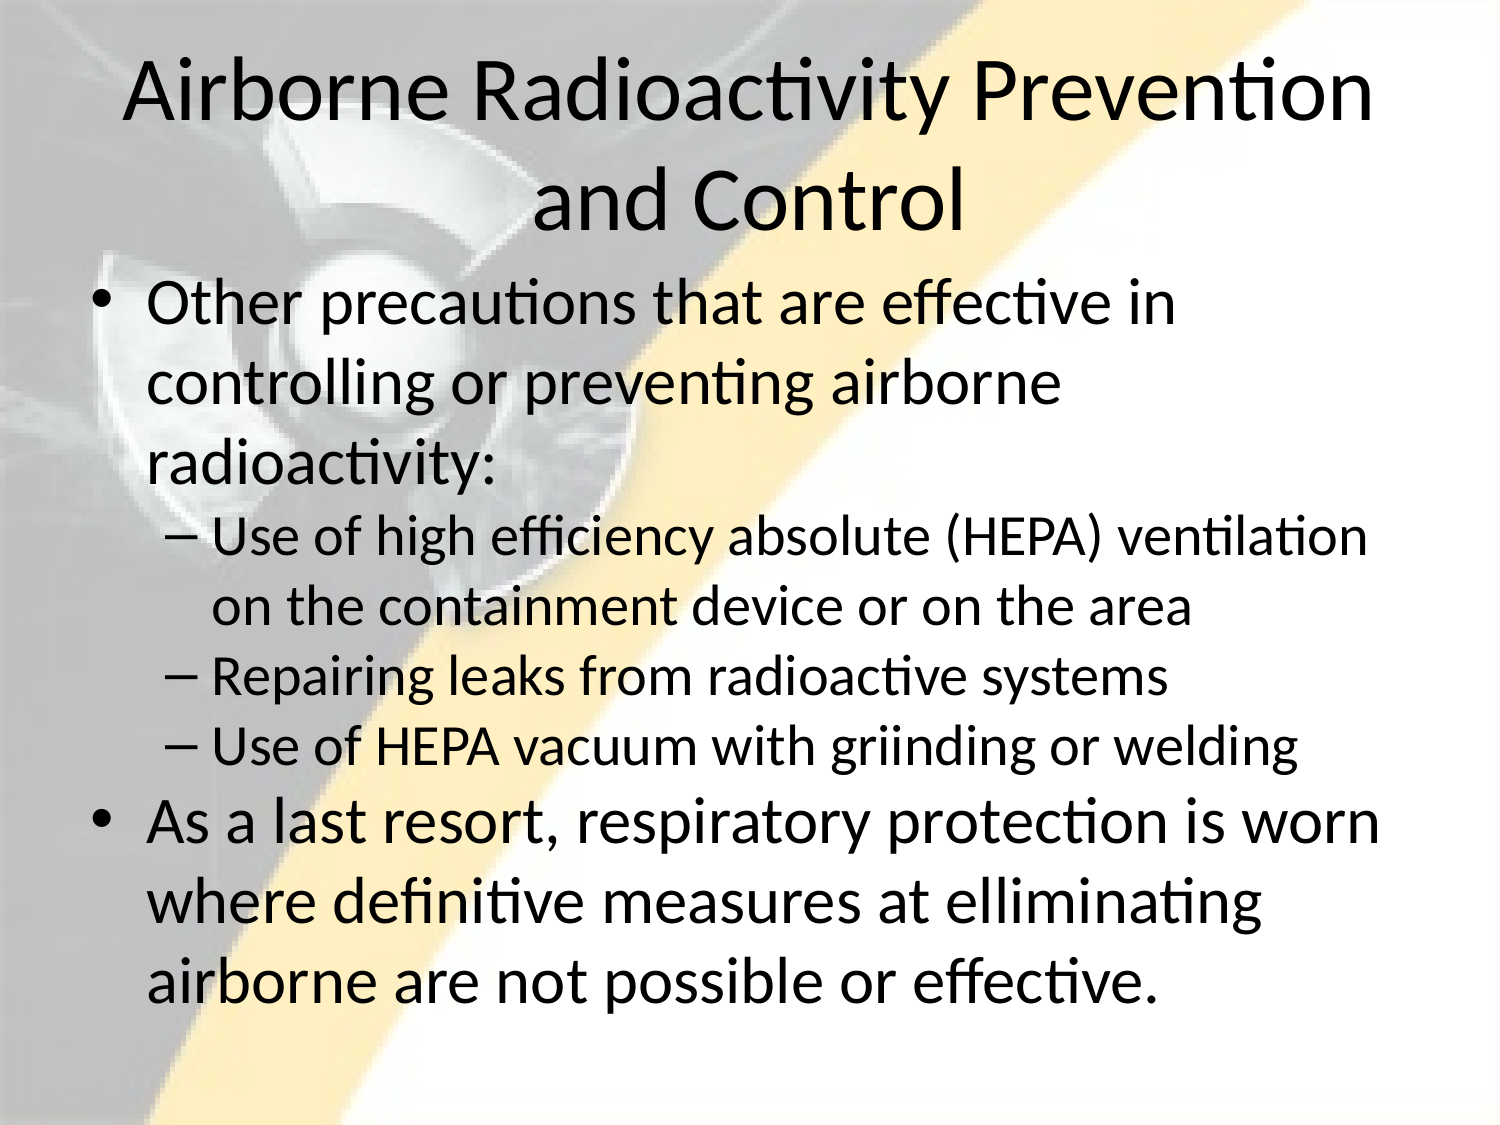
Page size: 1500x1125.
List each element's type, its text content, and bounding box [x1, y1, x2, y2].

list Other precautions that are effective in controlling or preventing airborne radioactivity: Use of high efficiency absolute (HEPA) ventilation on the containment device or on the area Repairing leaks from radioactive systems Use of HEPA vacuum with griinding or welding As a last resort, respiratory protection is worn where definitive measures at elliminating airborne are not possible or effective. [75, 249, 1425, 1038]
title Airborne Radioactivity Prevention and Control [75, 45, 1425, 233]
